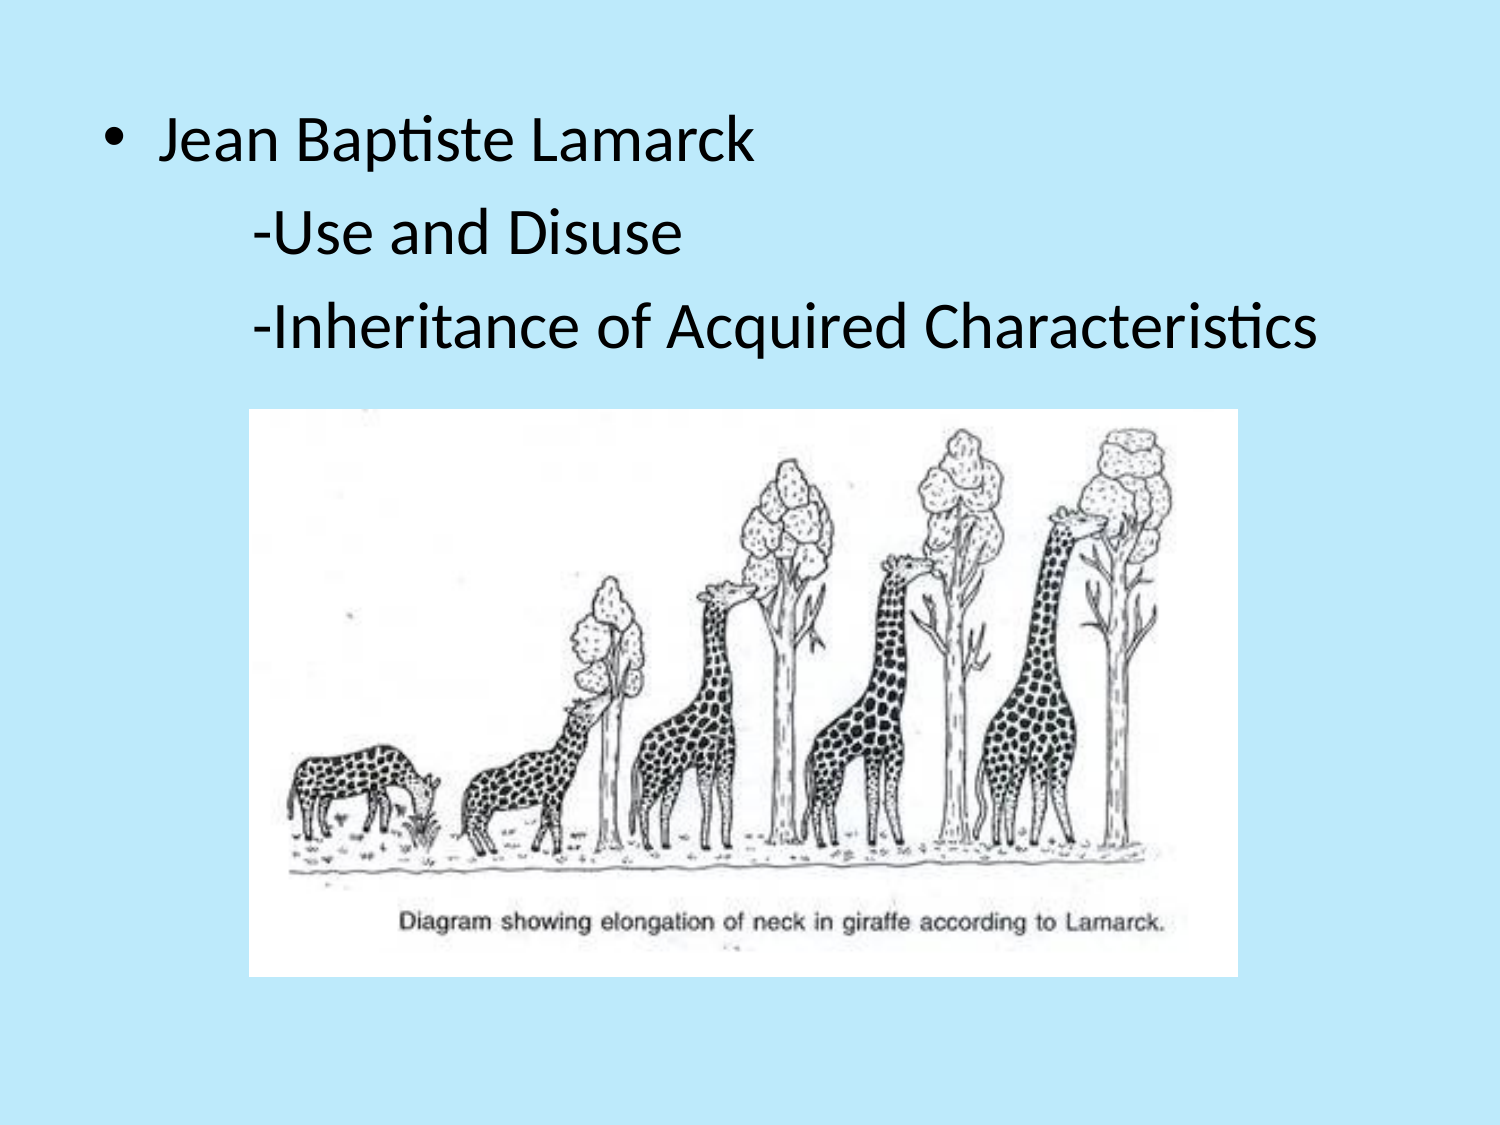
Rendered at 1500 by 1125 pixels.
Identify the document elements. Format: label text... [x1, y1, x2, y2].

picture [249, 409, 1238, 977]
list Jean Baptiste Lamarck -Use and Disuse -Inheritance of Acquired Characteristics [87, 87, 1438, 830]
